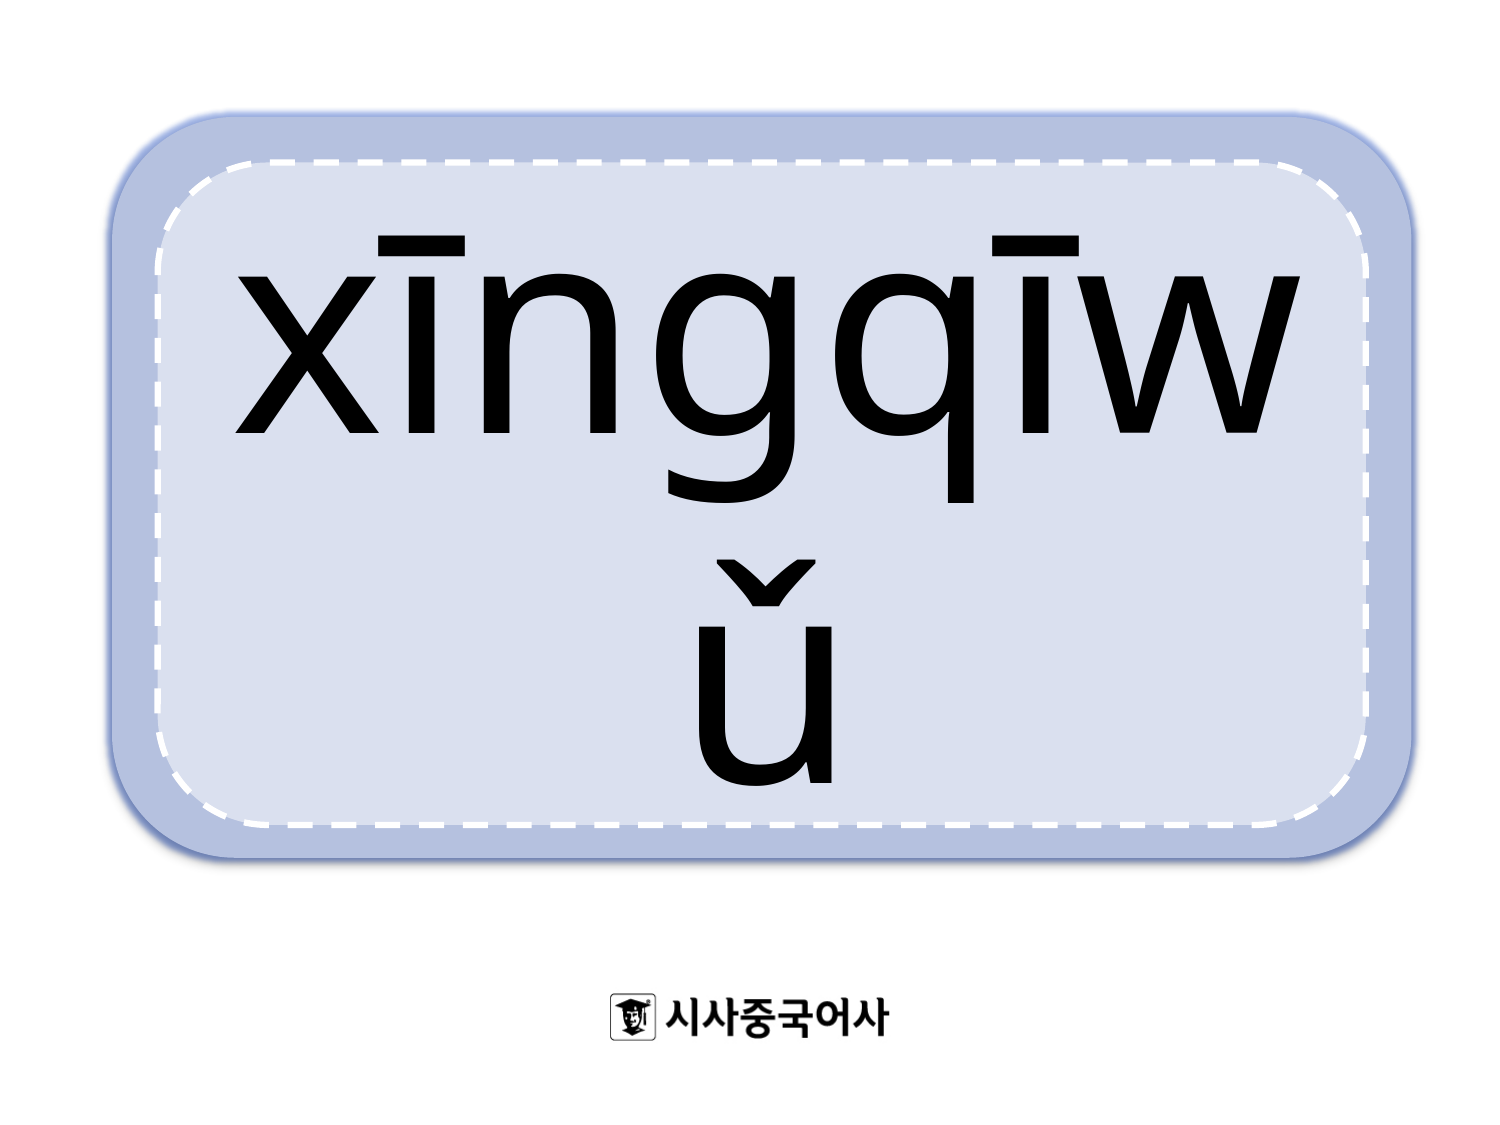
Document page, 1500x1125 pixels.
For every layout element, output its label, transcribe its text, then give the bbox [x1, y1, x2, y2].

text_box xīngqīwǔ [162, 160, 1371, 824]
picture [602, 987, 898, 1047]
